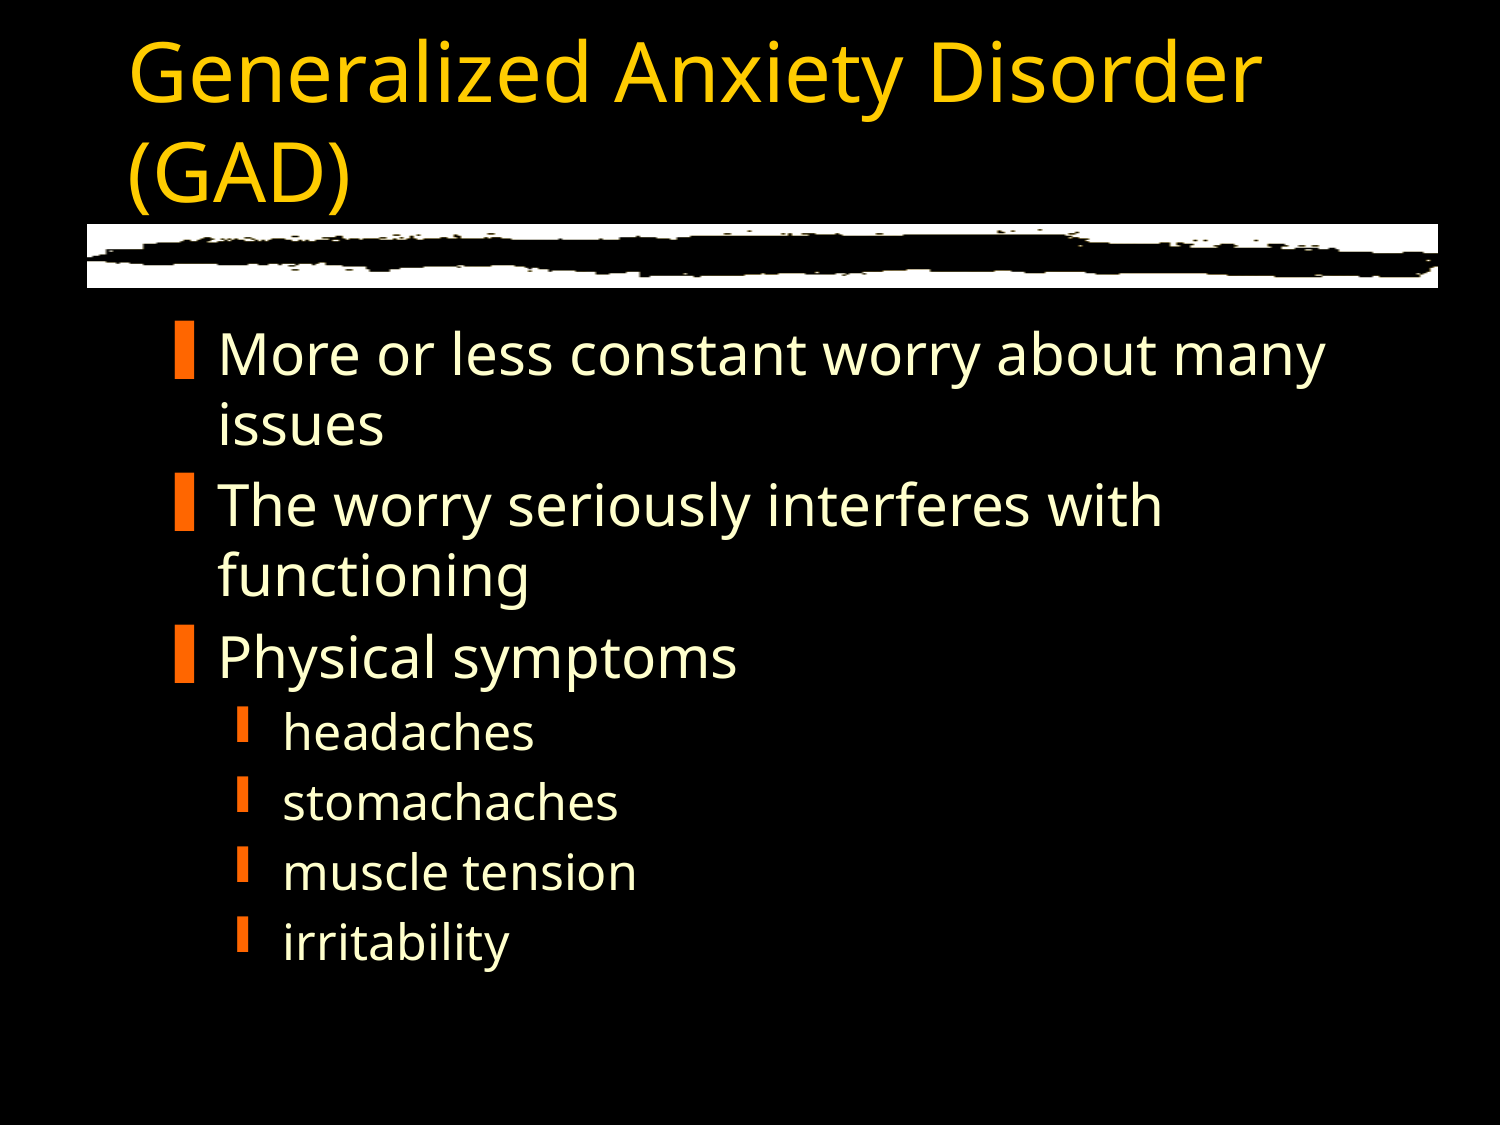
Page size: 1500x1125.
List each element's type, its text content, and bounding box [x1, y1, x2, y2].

list More or less constant worry about many issues The worry seriously interferes with functioning Physical symptoms headaches stomachaches muscle tension irritability [145, 309, 1488, 994]
title Generalized Anxiety Disorder (GAD) [112, 24, 1413, 213]
